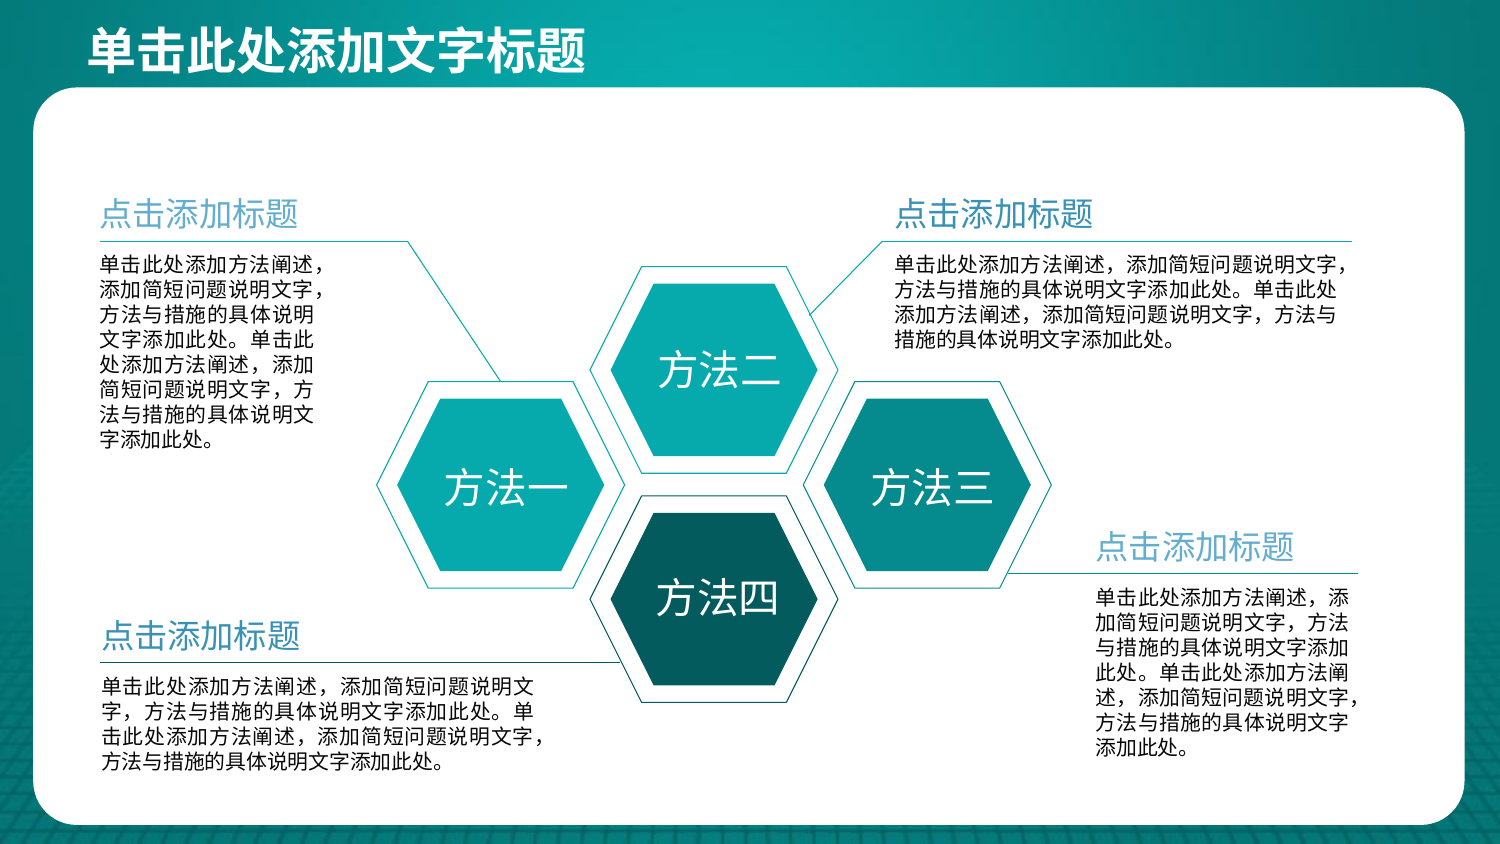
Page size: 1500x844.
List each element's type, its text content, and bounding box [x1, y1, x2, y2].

text_box 点击添加标题 [84, 185, 365, 241]
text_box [589, 495, 839, 703]
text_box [376, 381, 625, 589]
text_box 点击添加标题 [86, 607, 367, 663]
text_box 单击此处添加方法阐述，添加简短问题说明文字，方法与措施的具体说明文字添加此处。单击此处添加方法阐述，添加简短问题说明文字，方法与措施的具体说明文字添加此处。 [84, 244, 330, 459]
text_box 点击添加标题 [1080, 518, 1361, 574]
text_box 点击添加标题 [879, 185, 1160, 239]
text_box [803, 381, 1052, 589]
text_box 单击此处添加方法阐述，添加简短问题说明文字，方法与措施的具体说明文字添加此处。单击此处添加方法阐述，添加简短问题说明文字，方法与措施的具体说明文字添加此处。 [1080, 577, 1365, 767]
text_box 单击此处添加方法阐述，添加简短问题说明文字，方法与措施的具体说明文字添加此处。单击此处添加方法阐述，添加简短问题说明文字，方法与措施的具体说明文字添加此处。 [879, 323, 1353, 359]
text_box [589, 266, 839, 474]
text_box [100, 240, 501, 382]
picture [0, 0, 1500, 844]
text_box 单击此处添加方法阐述，添加简短问题说明文字，方法与措施的具体说明文字添加此处。单击此处添加方法阐述，添加简短问题说明文字，方法与措施的具体说明文字添加此处。 [86, 666, 550, 781]
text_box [808, 240, 1353, 316]
